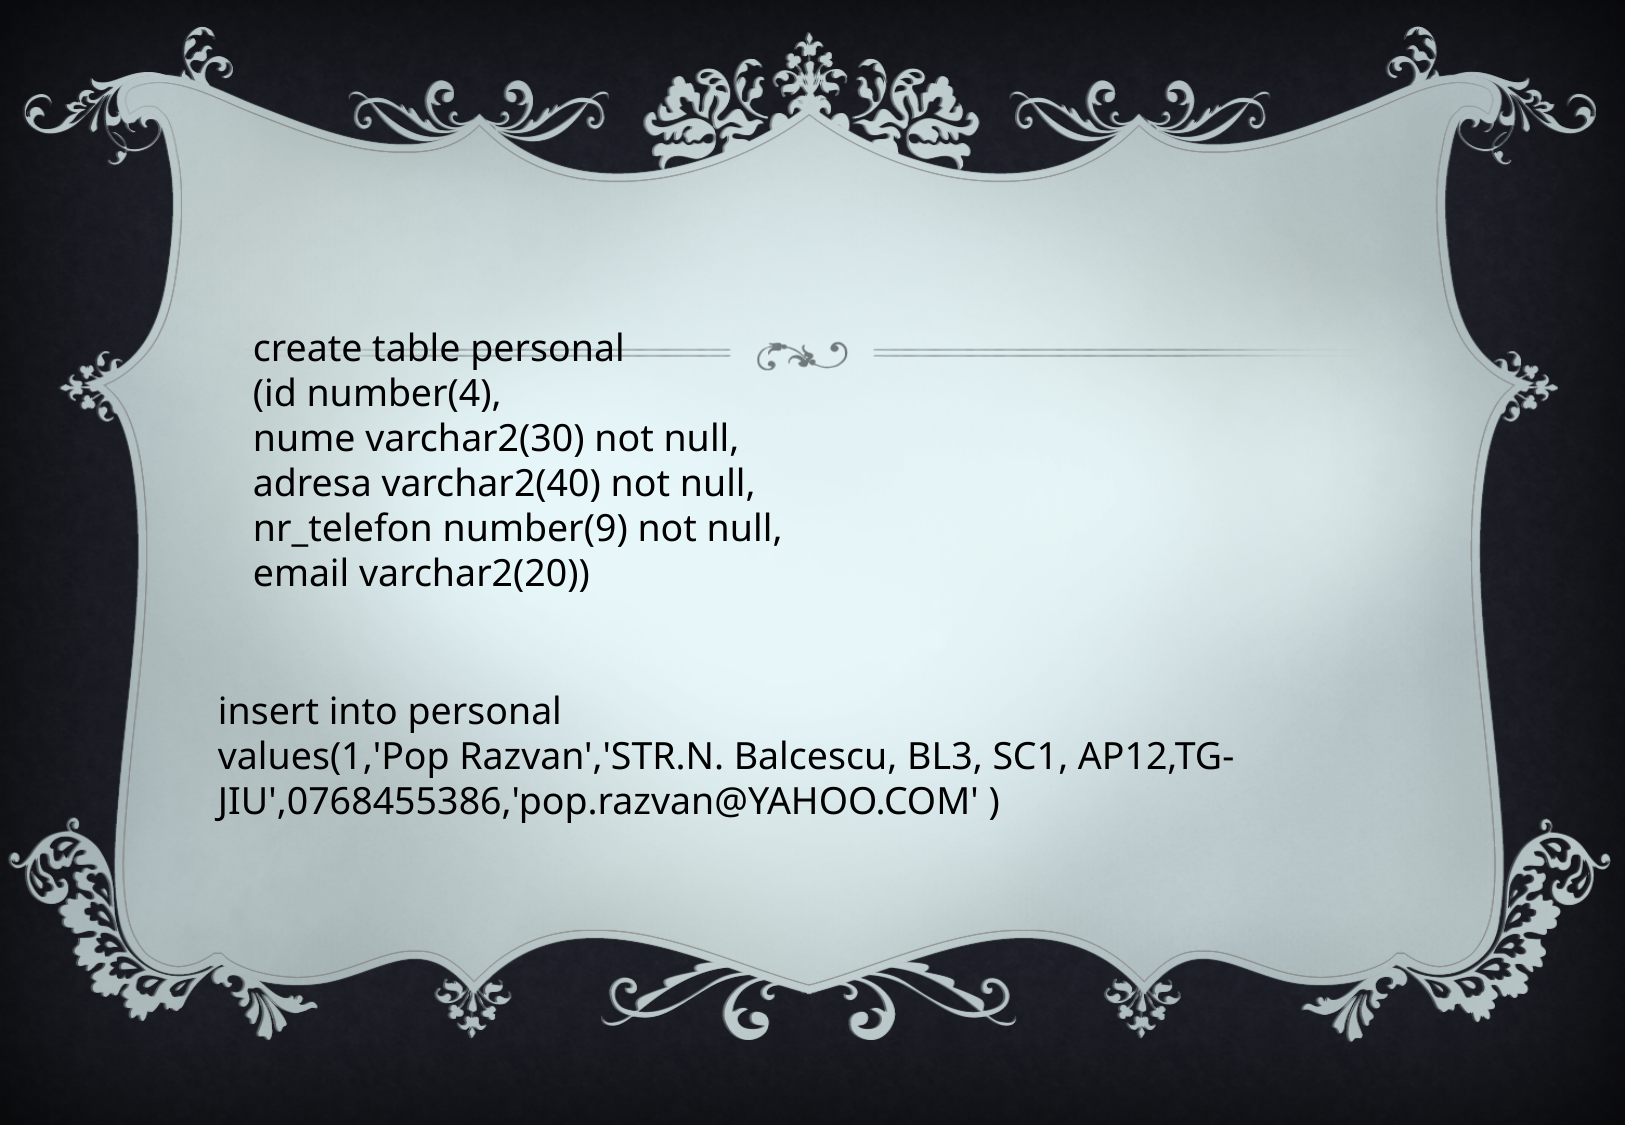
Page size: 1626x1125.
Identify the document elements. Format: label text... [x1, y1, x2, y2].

picture [0, 419, 1625, 1125]
text_box insert into personal values(1,'Pop Razvan','STR.N. Balcescu, BL3, SC1, AP12,TG-JIU',0768455386,'pop.razvan@YAHOO.COM' ) [203, 679, 1340, 830]
text_box create table personal (id number(4), nume varchar2(30) not null, adresa varchar2(40) not null, nr_telefon number(9) not null, email varchar2(20)) [238, 316, 1051, 602]
picture [0, 0, 1625, 265]
